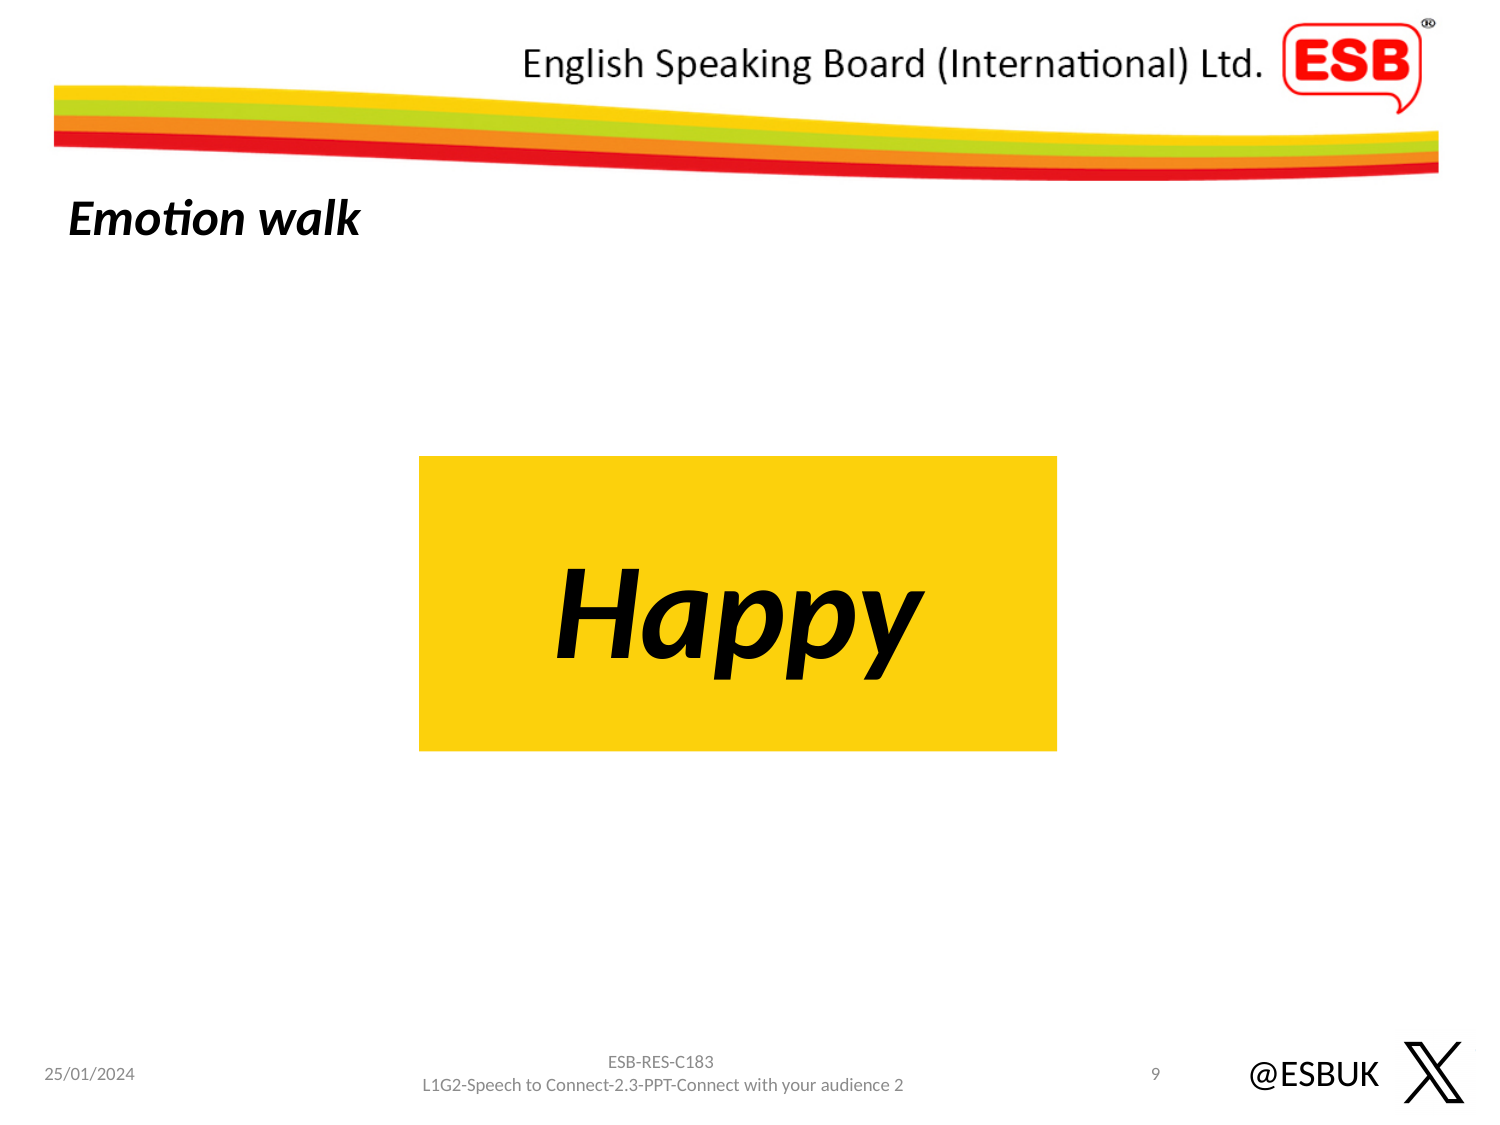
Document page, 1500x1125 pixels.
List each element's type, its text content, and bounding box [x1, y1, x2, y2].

title Emotion walk [53, 183, 1347, 255]
picture [1395, 1029, 1476, 1116]
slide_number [29, 1042, 367, 1103]
picture [0, 0, 1500, 189]
footer ESB-RES-C183 L1G2-Speech to Connect-2.3-PPT-Connect with your audience 2 [395, 1042, 930, 1103]
text_box Happy [418, 455, 1058, 753]
slide_number 9 [930, 1042, 1176, 1103]
